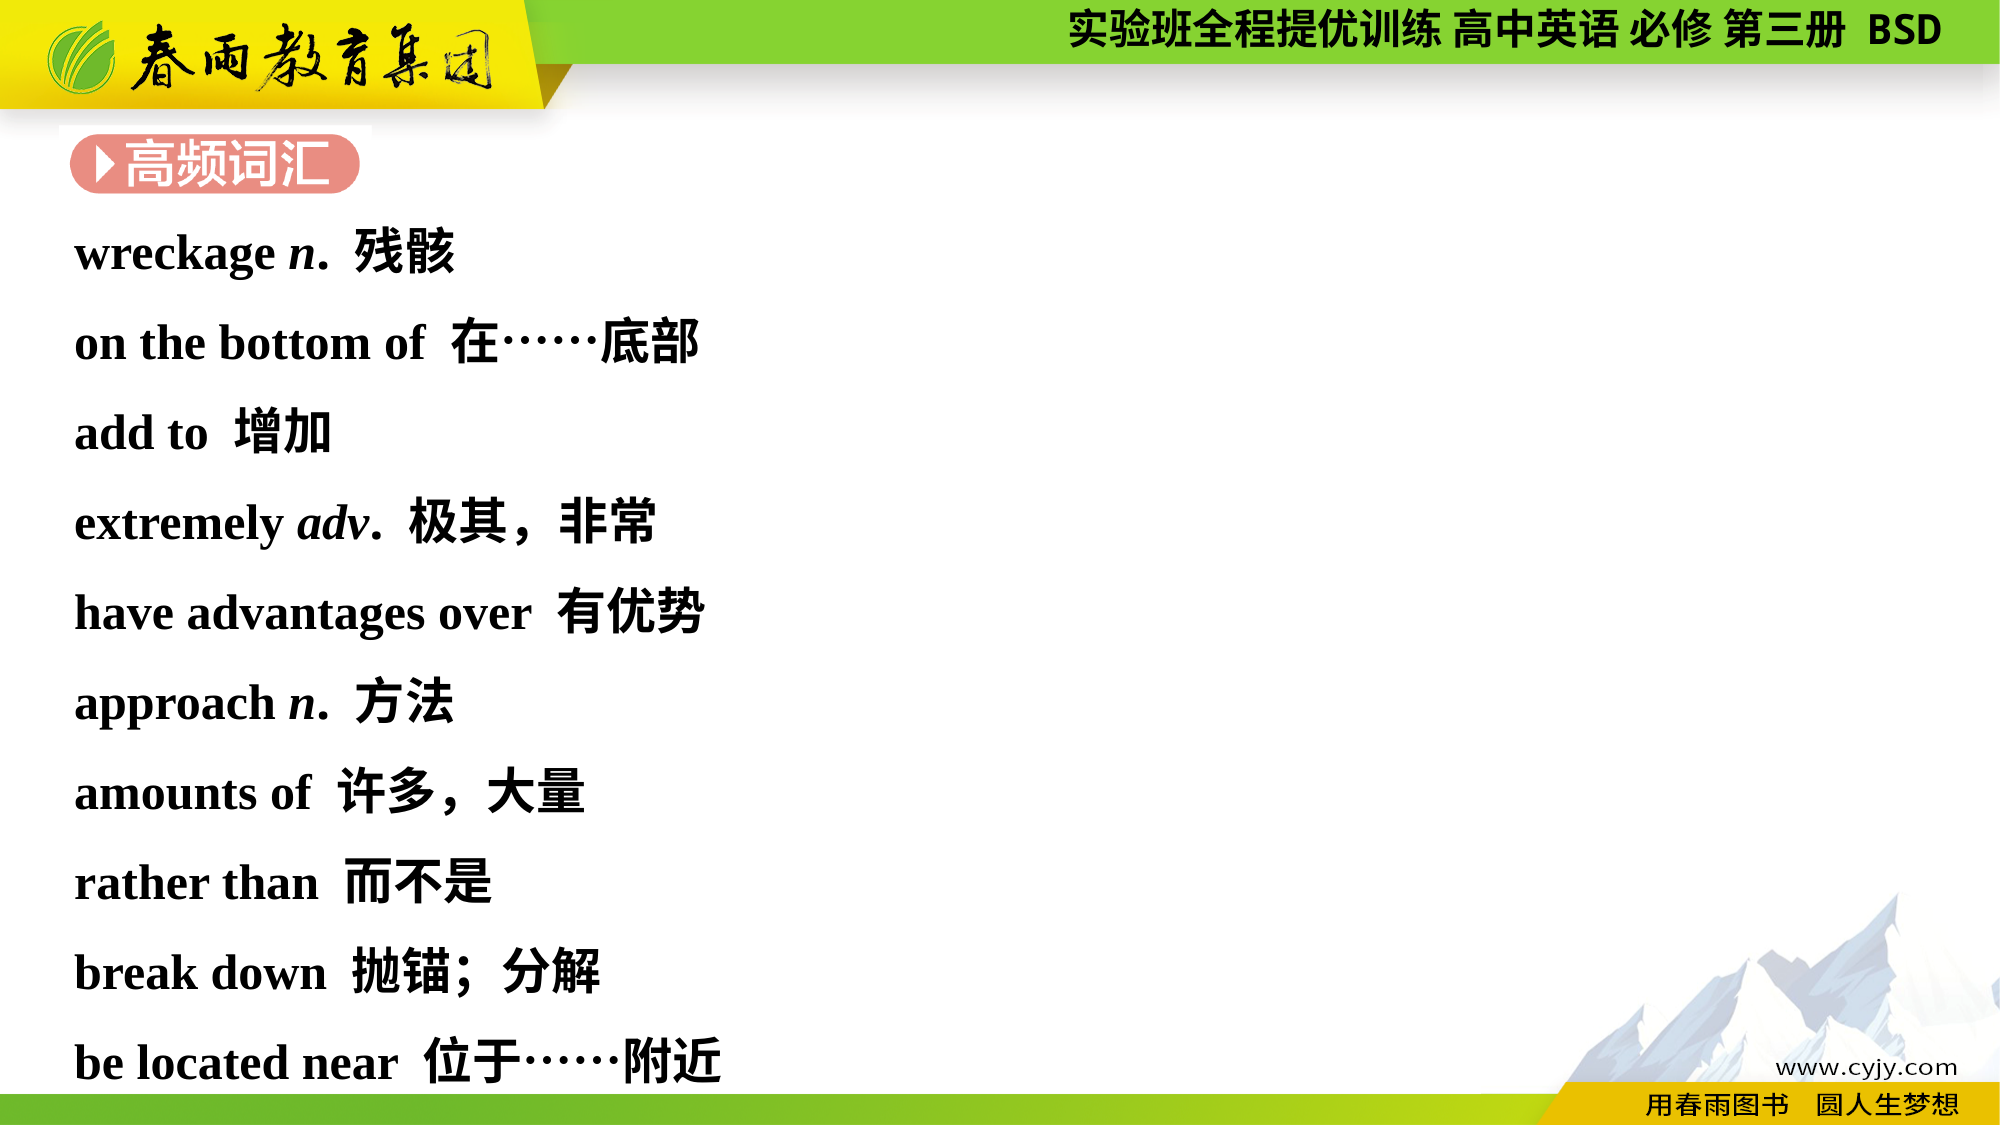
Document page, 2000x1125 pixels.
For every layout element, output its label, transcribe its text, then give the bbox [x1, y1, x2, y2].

picture [0, 0, 2000, 1125]
list wreckage n. 残骸 on the bottom of 在……底部 add to 增加 extremely adv. 极其，非常 have advantages over 有优势 approach n. 方法 amounts of 许多，大量 rather than 而不是 break down 抛锚；分解 be located near 位于……附近 [59, 181, 1944, 1094]
